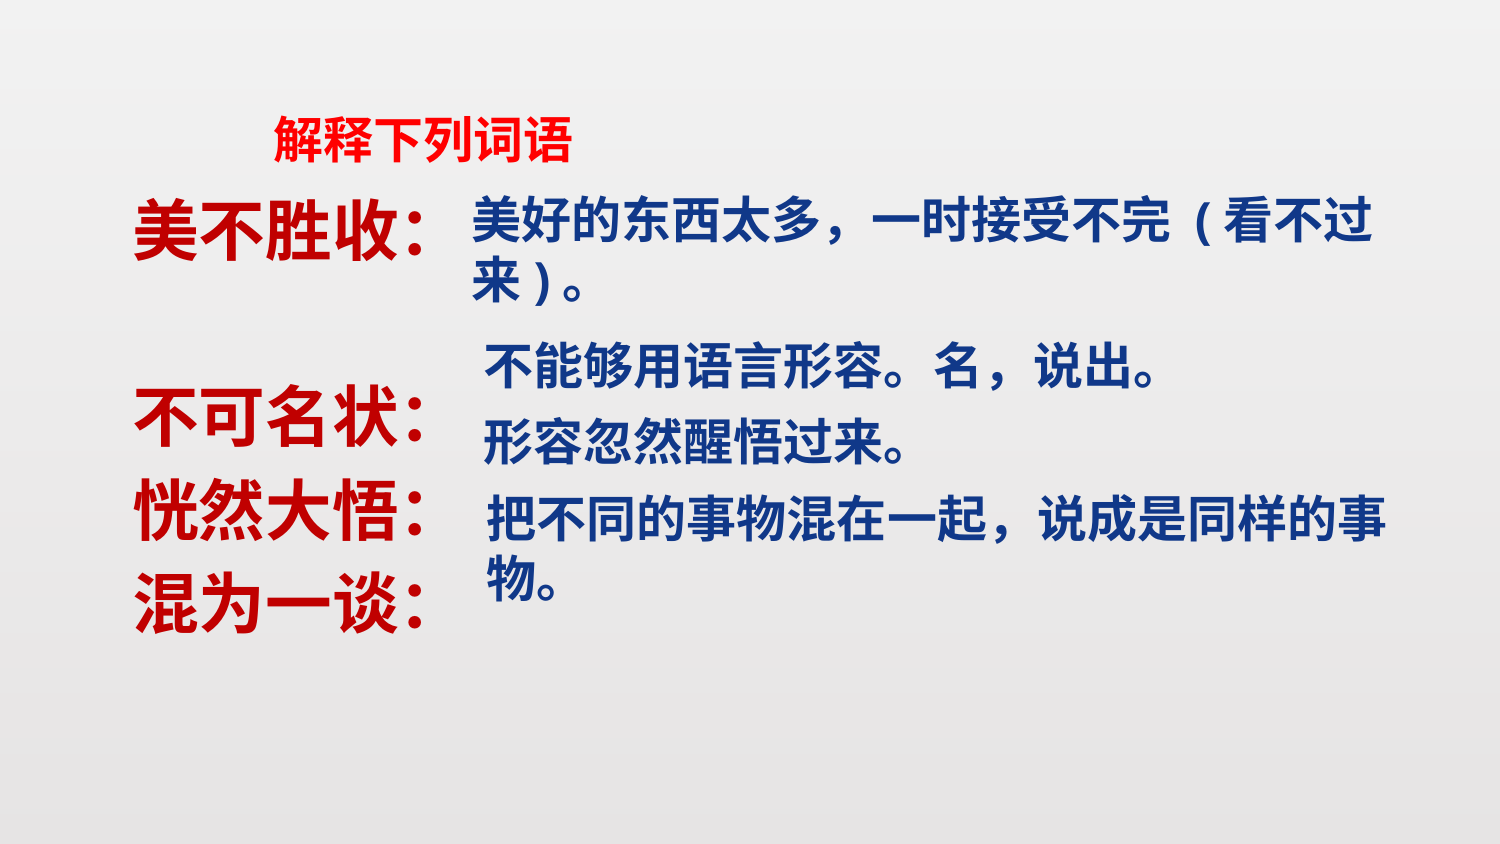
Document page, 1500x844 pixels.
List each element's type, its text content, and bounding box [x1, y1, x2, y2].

text_box 解释下列词语 [112, 94, 736, 183]
text_box 美不胜收： 不可名状： 恍然大悟： 混为一谈： [64, 182, 533, 655]
text_box 把不同的事物混在一起，说成是同样的事物。 [475, 481, 1440, 613]
text_box 美好的东西太多，一时接受不完 (看不过来)。 [460, 182, 1388, 314]
text_box 不能够用语言形容。名，说出。 [472, 328, 1436, 400]
text_box 形容忽然醒悟过来。 [472, 405, 1436, 477]
